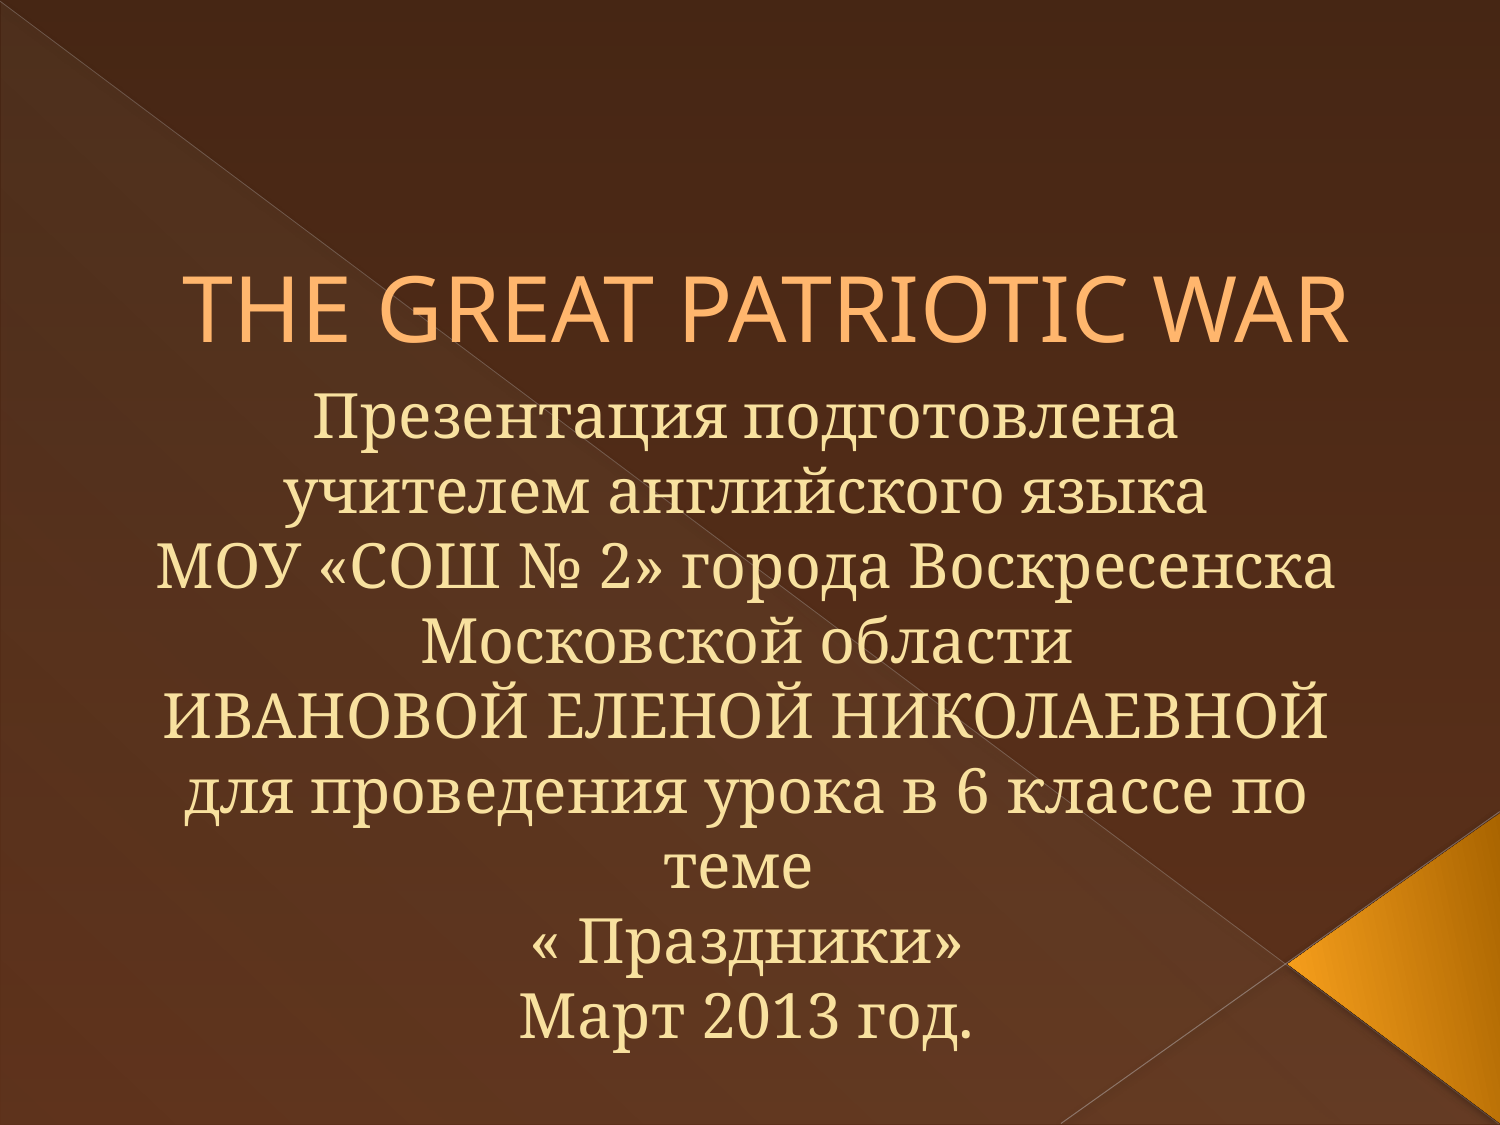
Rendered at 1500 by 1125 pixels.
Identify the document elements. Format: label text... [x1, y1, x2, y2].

subtitle Презентация подготовлена учителем английского языка МОУ «СОШ № 2» города Воскресенска Московской области ИВАНОВОЙ ЕЛЕНОЙ НИКОЛАЕВНОЙ для проведения урока в 6 классе по теме « Праздники» Март 2013 год. [88, 369, 1412, 1024]
title THE GREAT PATRIOTIC WAR [88, 127, 1412, 369]
